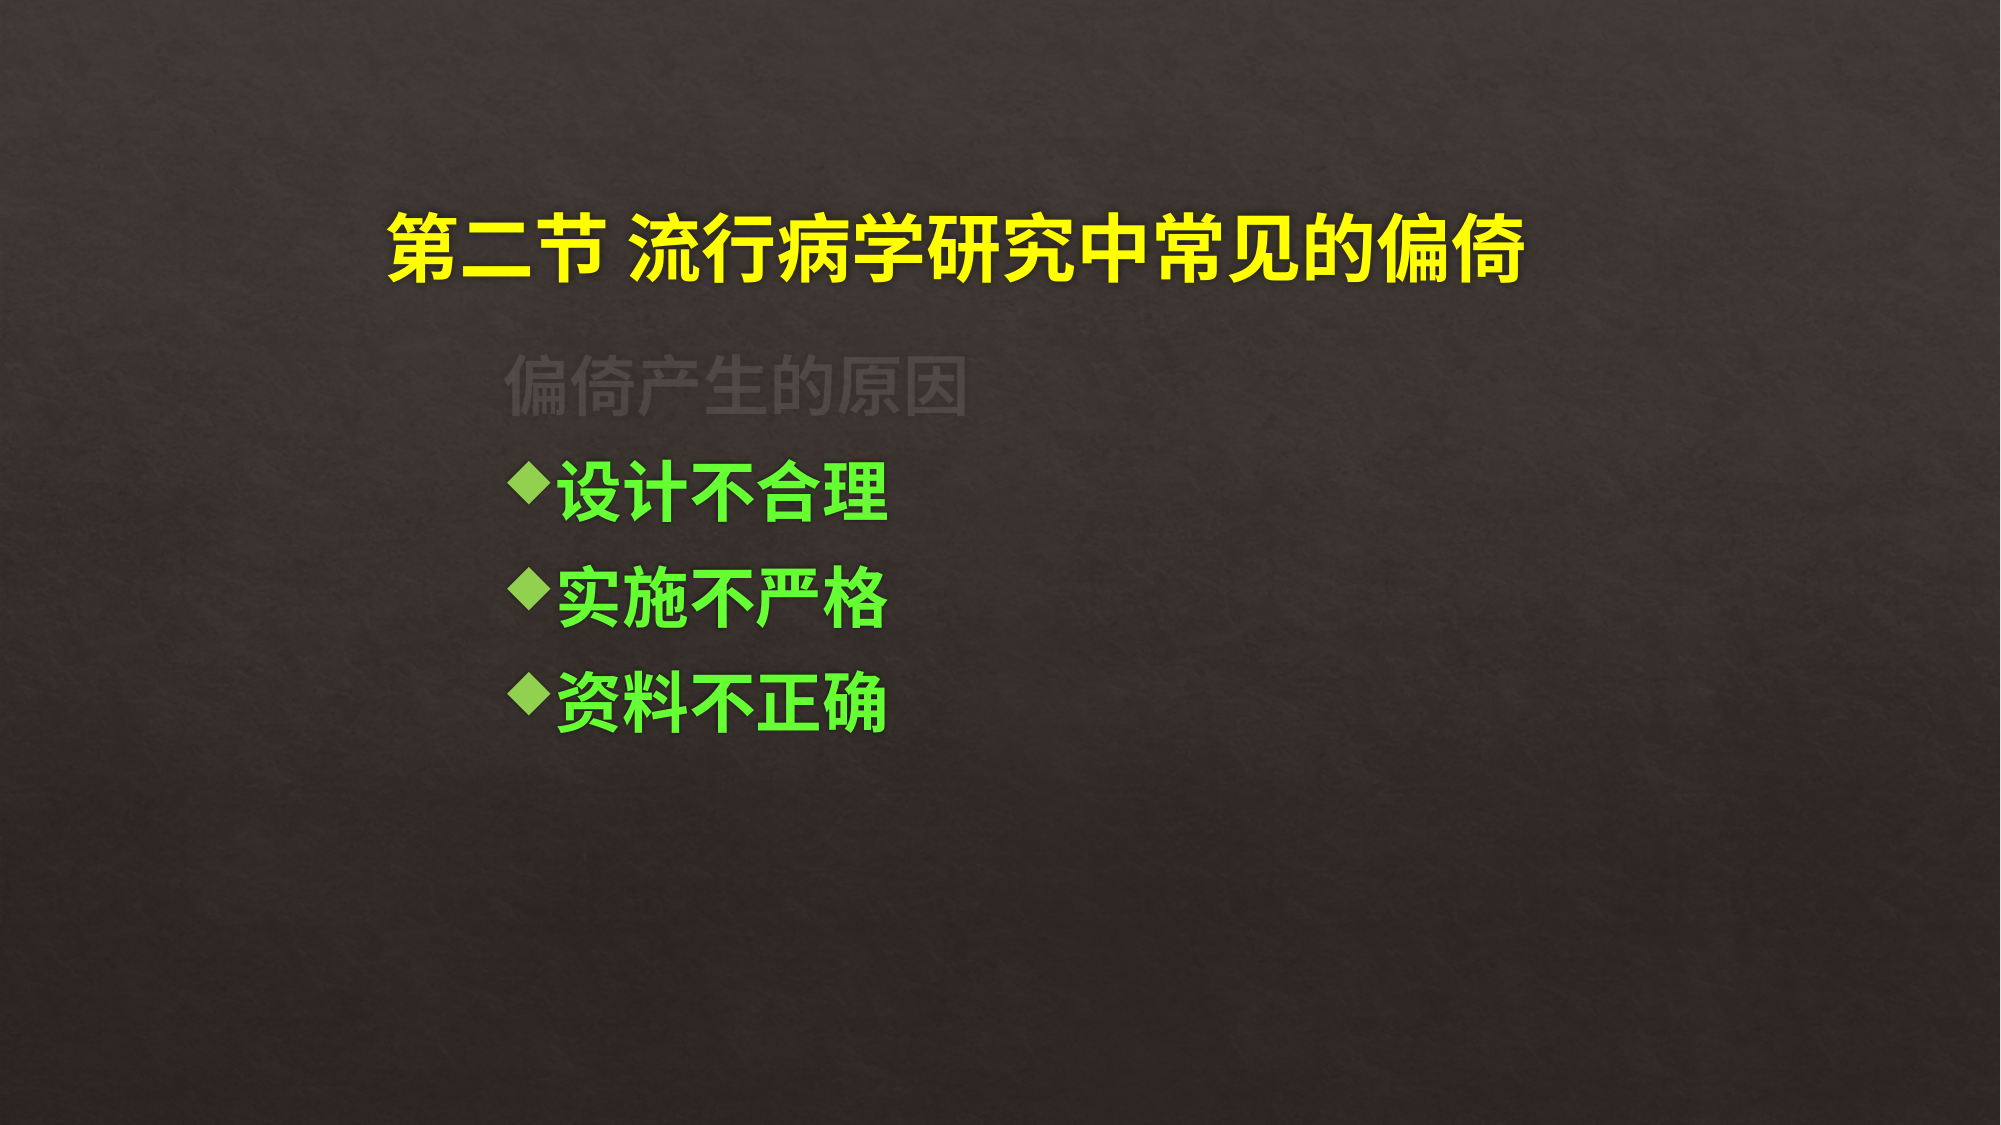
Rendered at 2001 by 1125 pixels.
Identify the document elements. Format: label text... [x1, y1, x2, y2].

title 第二节 流行病学研究中常见的偏倚 [106, 156, 1805, 337]
list 偏倚产生的原因 设计不合理 实施不严格 资料不正确 [481, 336, 1288, 950]
